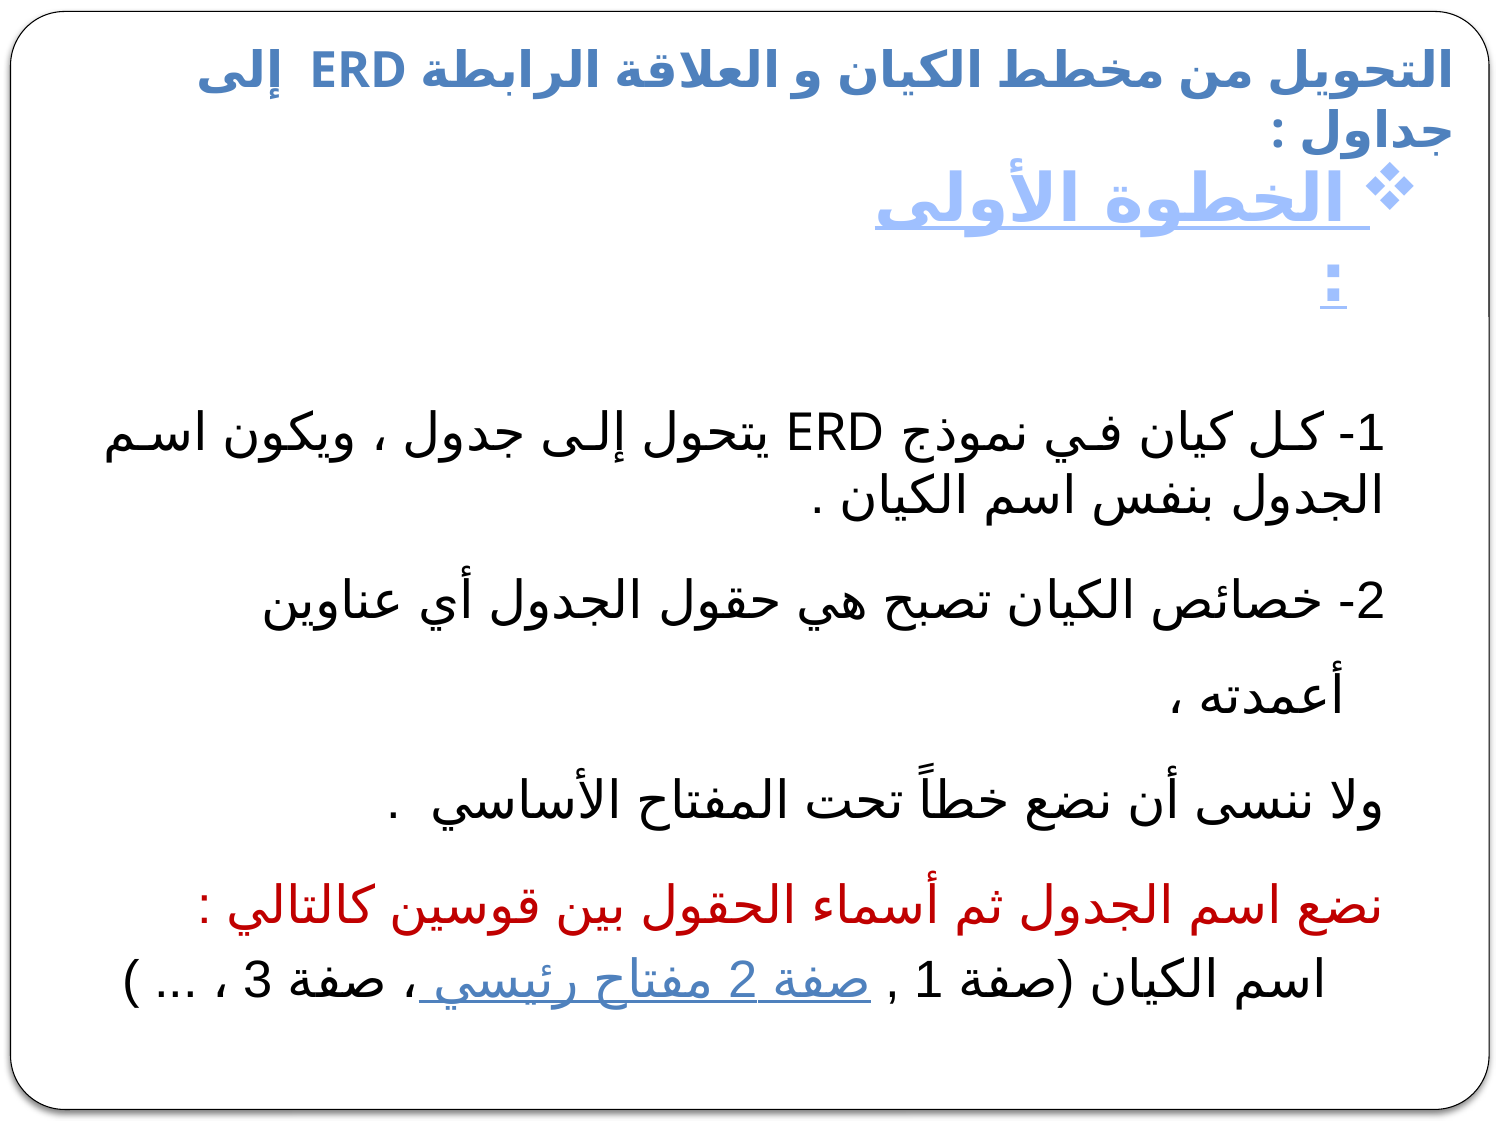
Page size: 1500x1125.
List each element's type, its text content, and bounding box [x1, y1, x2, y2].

text_box التحويل من مخطط الكيان و العلاقة الرابطة ERD إلى جداول : [29, 66, 1471, 173]
title الخطوة الأولى : [844, 208, 1437, 323]
list 1- كل كيان في نموذج ERD يتحول إلى جدول ، ويكون اسم الجدول بنفس اسم الكيان . 2- خصائص الكيان تصبح هي حقول الجدول أي عناوين أعمدته ، ولا ننسى أن نضع خطاً تحت المفتاح الأساسي . نضع اسم الجدول ثم أسماء الحقول بين قوسين كالتالي : اسم الكيان (صفة 1 , صفة 2 مفتاح رئيسي ، صفة 3 ، ... ) [88, 326, 1401, 1028]
